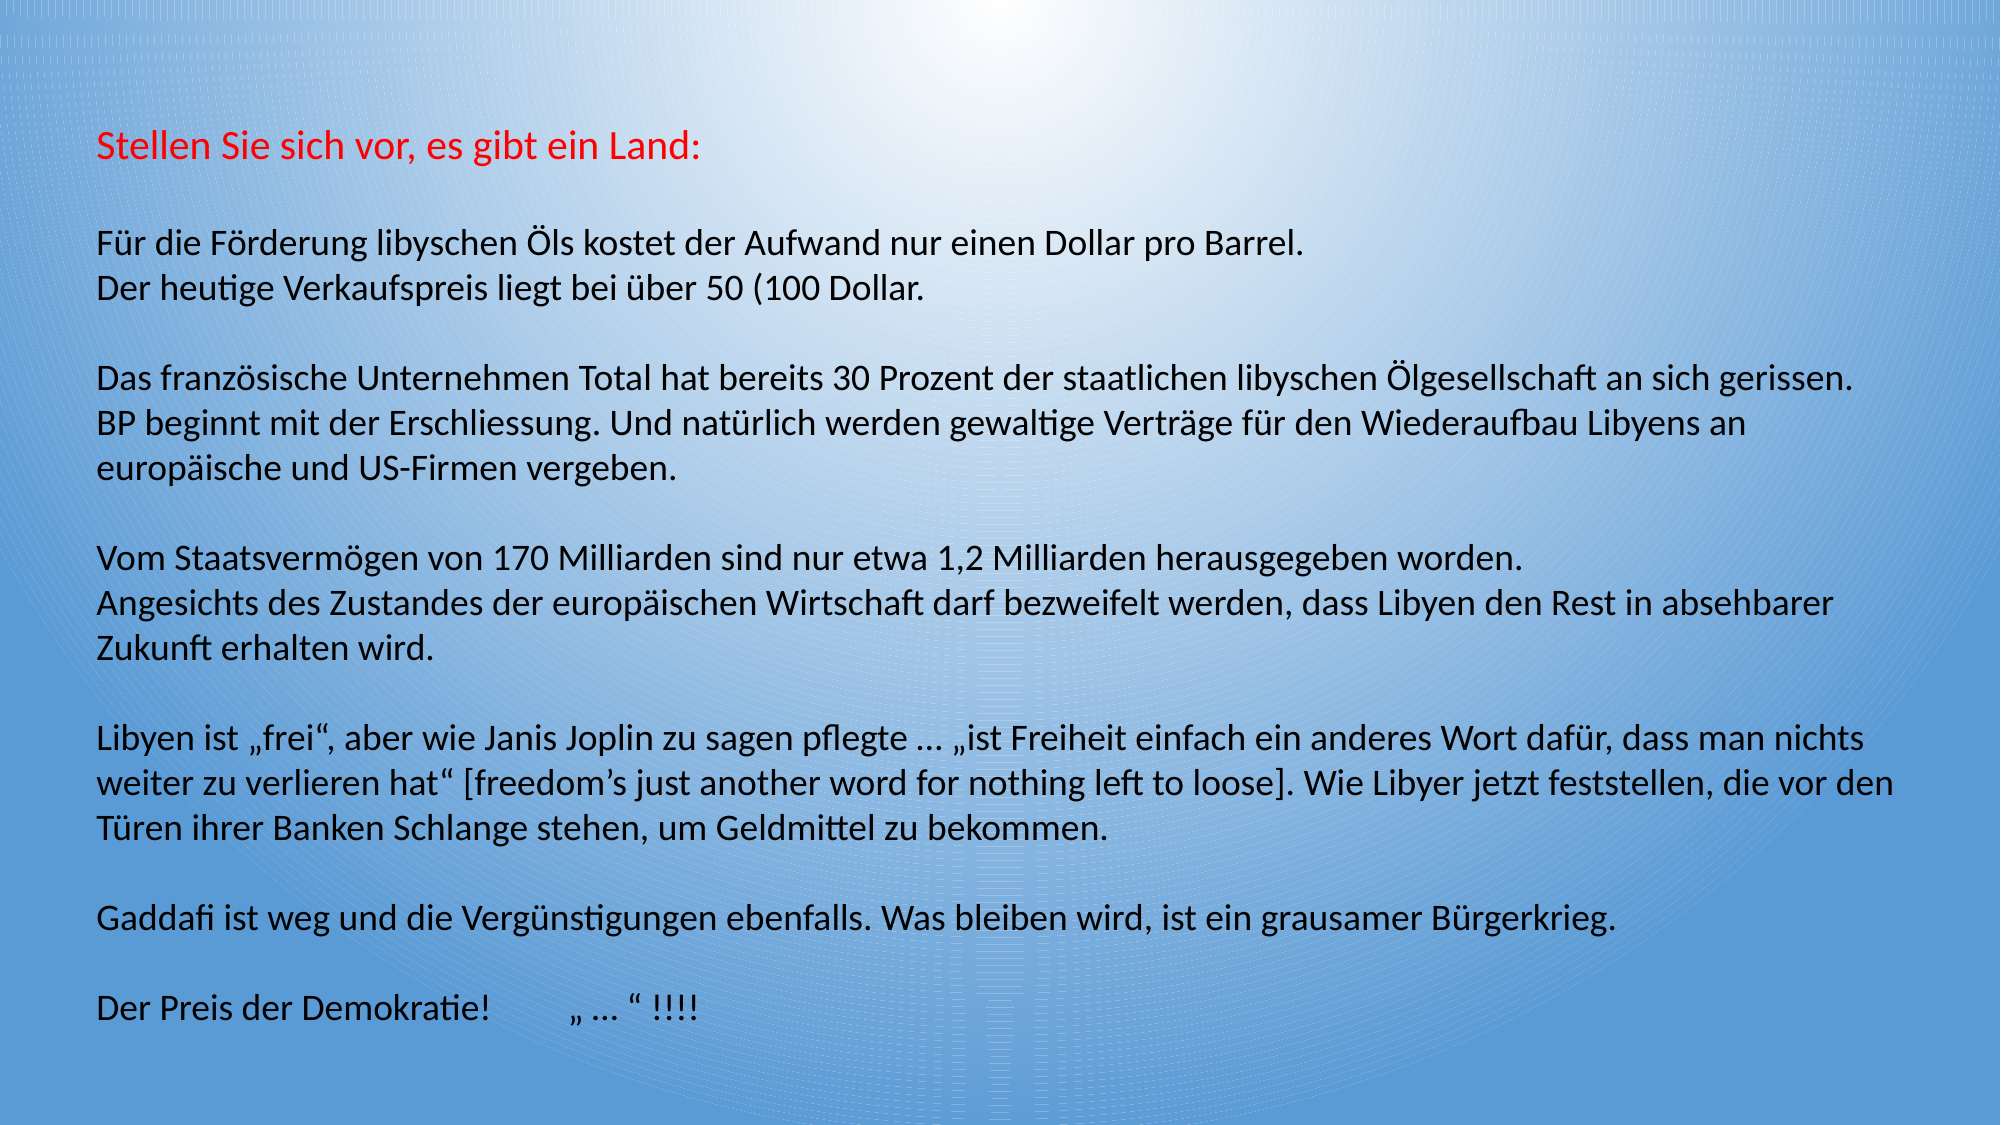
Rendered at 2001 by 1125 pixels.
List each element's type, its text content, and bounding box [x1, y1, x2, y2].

text_box Stellen Sie sich vor, es gibt ein Land: Für die Förderung libyschen Öls kostet der Aufwand nur einen Dollar pro Barrel. Der heutige Verkaufspreis liegt bei über 50 (100 Dollar. Das französische Unternehmen Total hat bereits 30 Prozent der staatlichen libyschen Ölgesellschaft an sich gerissen. BP beginnt mit der Erschliessung. Und natürlich werden gewaltige Verträge für den Wiederaufbau Libyens an europäische und US-Firmen vergeben. Vom Staatsvermögen von 170 Milliarden sind nur etwa 1,2 Milliarden herausgegeben worden. Angesichts des Zustandes der europäischen Wirtschaft darf bezweifelt werden, dass Libyen den Rest in absehbarer Zukunft erhalten wird. Libyen ist „frei“, aber wie Janis Joplin zu sagen pflegte … „ist Freiheit einfach ein anderes Wort dafür, dass man nichts weiter zu verlieren hat“ [freedom’s just another word for nothing left to loose]. Wie Libyer jetzt feststellen, die vor den Türen ihrer Banken Schlange stehen, um Geldmittel zu bekommen. Gaddafi ist weg und die Vergünstigungen ebenfalls. Was bleiben wird, ist ein grausamer Bürgerkrieg. Der Preis der Demokratie! „ … “ !!!! [81, 110, 1918, 1036]
